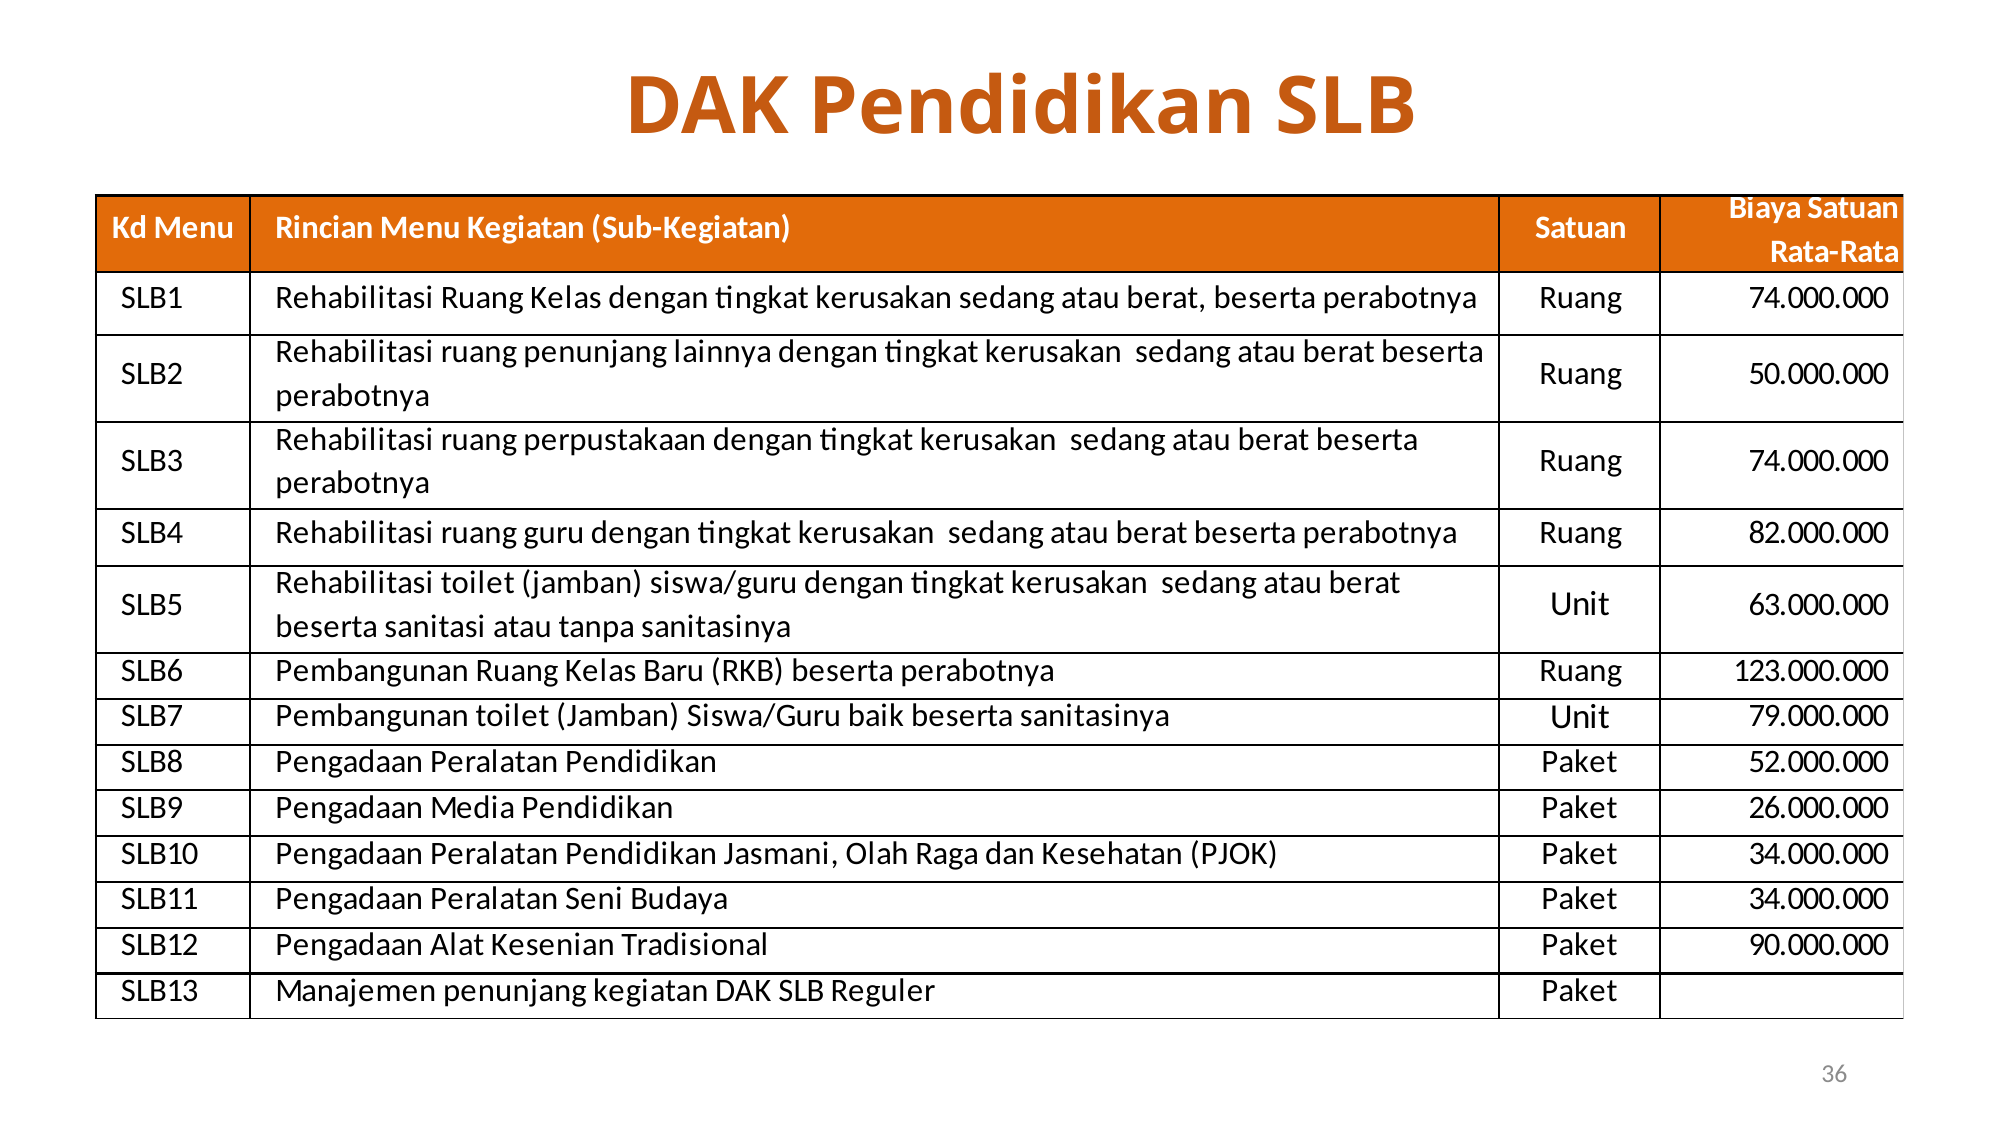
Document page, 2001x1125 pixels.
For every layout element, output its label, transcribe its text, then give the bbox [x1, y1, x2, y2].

slide_number 36 [1412, 1042, 1863, 1103]
picture [94, 194, 1906, 1021]
text_box DAK Pendidikan SLB [278, 30, 1764, 187]
